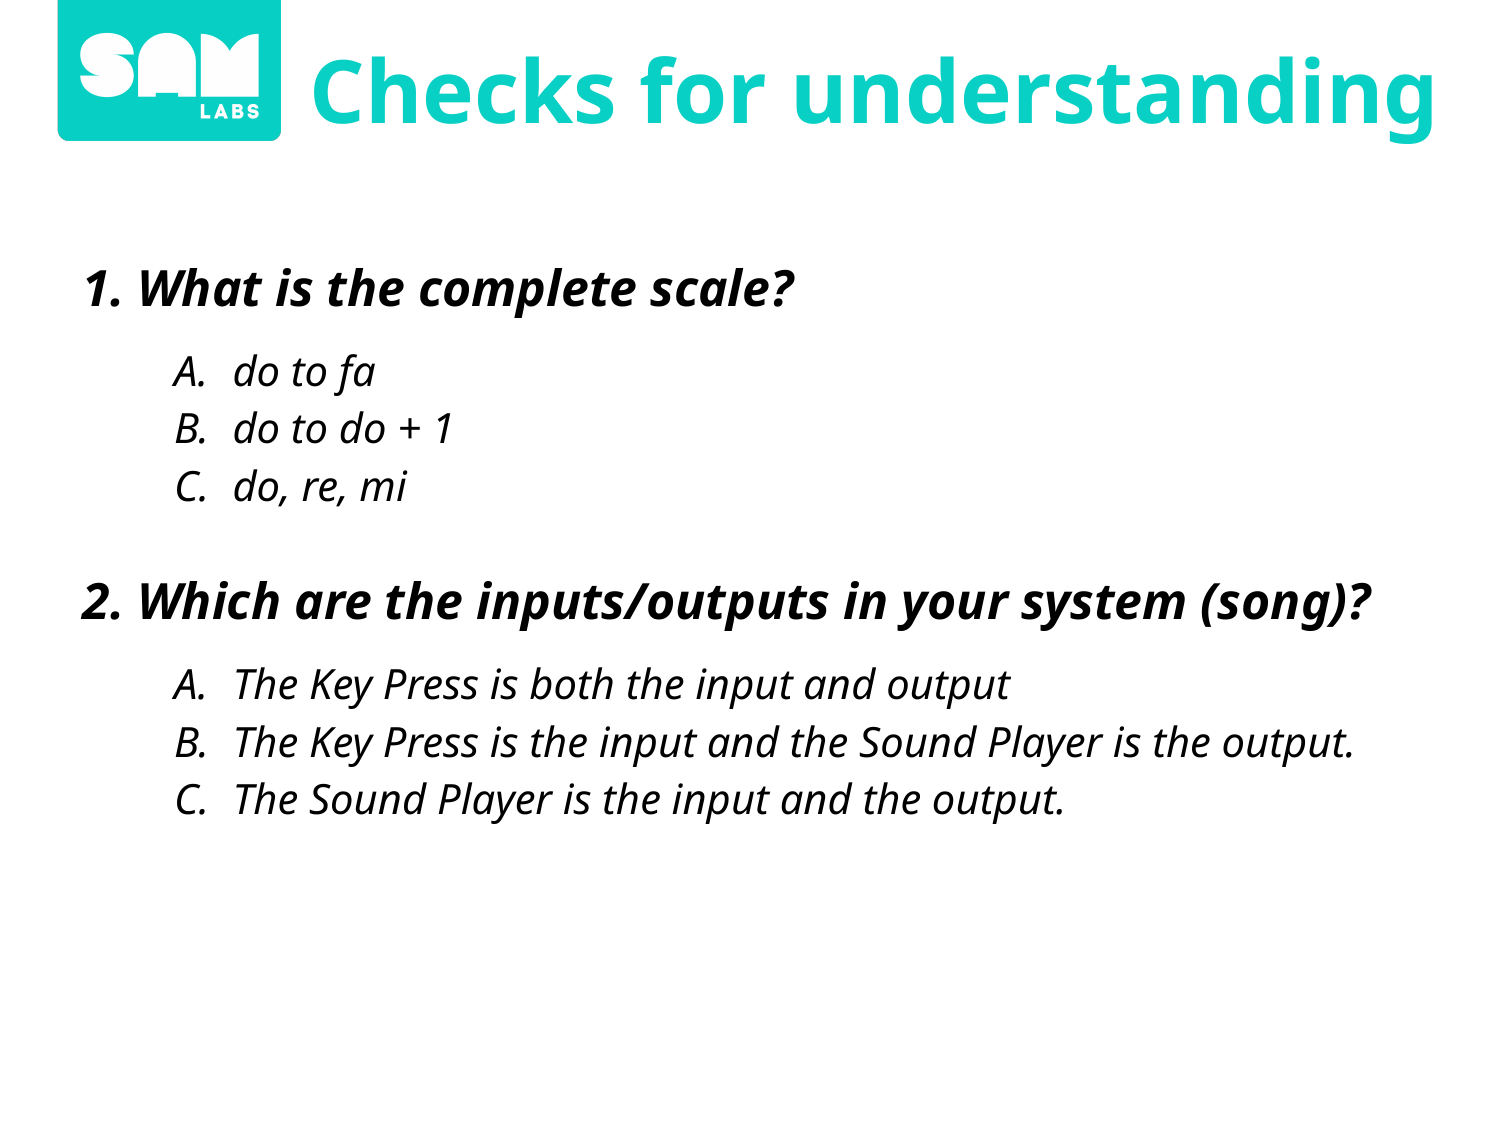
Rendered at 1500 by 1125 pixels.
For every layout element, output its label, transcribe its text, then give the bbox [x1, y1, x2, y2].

text_box Checks for understanding [286, 39, 1440, 142]
text_box 1. What is the complete scale? do to fa do to do + 1 do, re, mi 2. Which are the inputs/outputs in your system (song)? The Key Press is both the input and output The Key Press is the input and the Sound Player is the output. The Sound Player is the input and the output. [67, 317, 1496, 922]
picture [0, 0, 281, 142]
